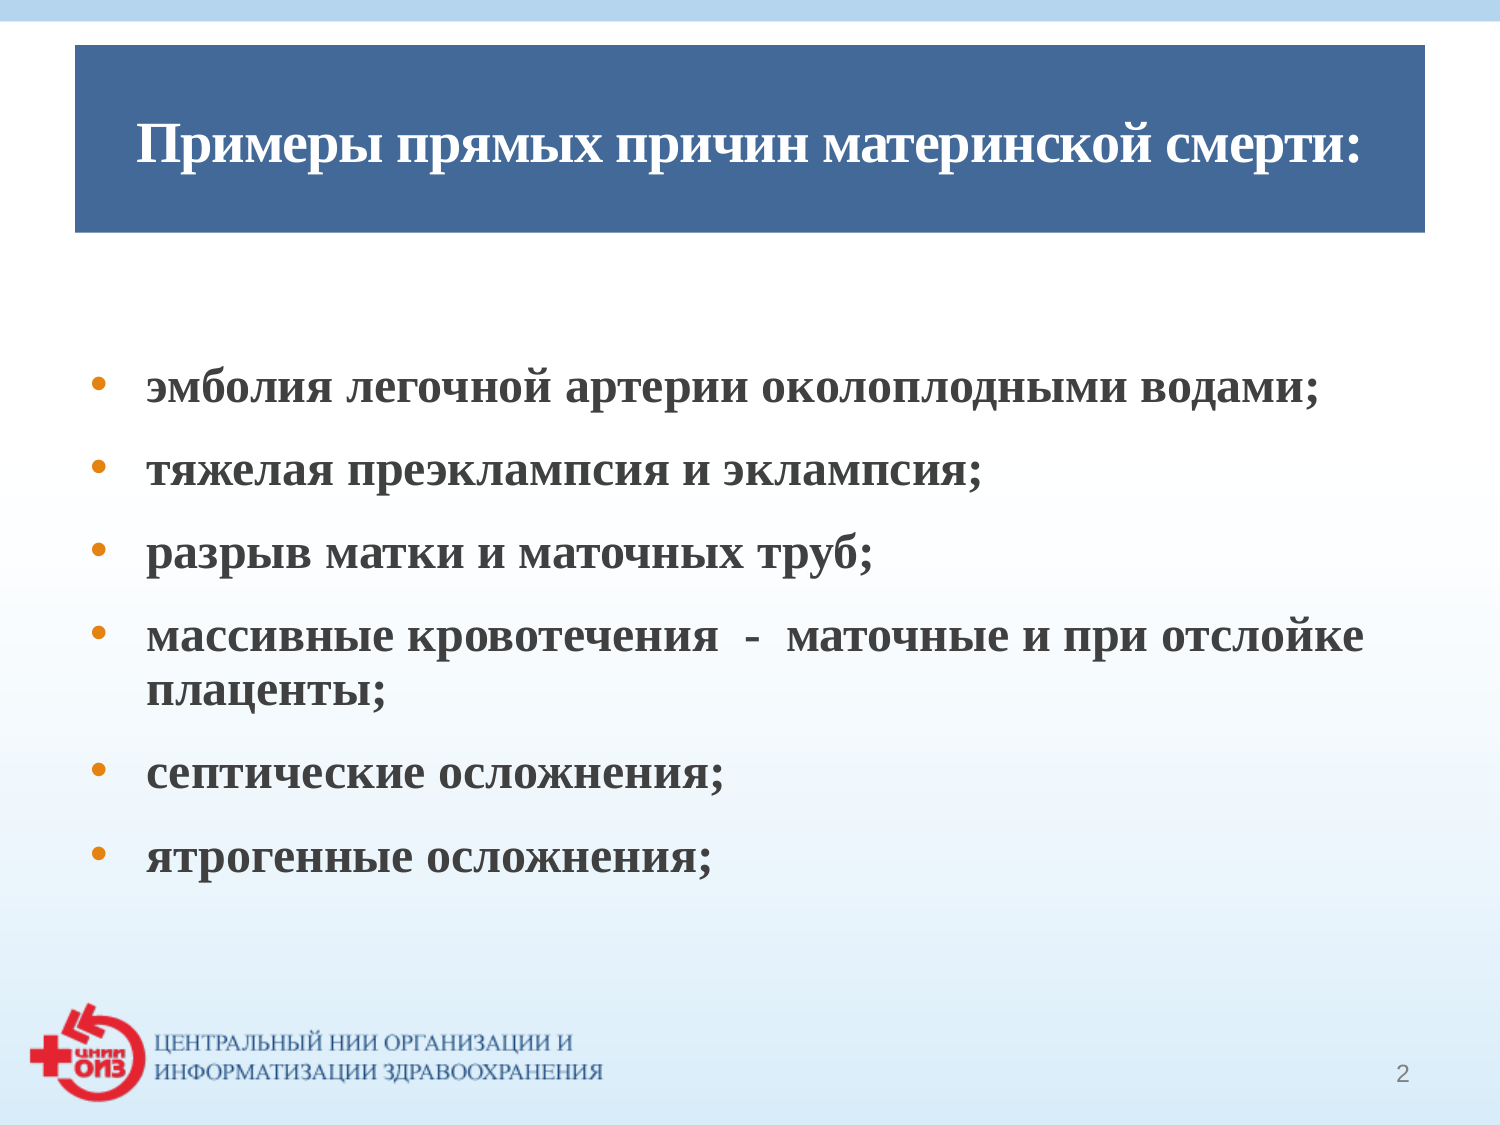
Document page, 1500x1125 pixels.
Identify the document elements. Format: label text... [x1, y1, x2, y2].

list эмболия легочной артерии околоплодными водами; тяжелая преэклампсия и эклампсия; разрыв матки и маточных труб; массивные кровотечения - маточные и при отслойке плаценты; септические осложнения; ятрогенные осложнения; [75, 262, 1425, 1005]
picture [0, 0, 1500, 1125]
slide_number 2 [1074, 1042, 1425, 1103]
title Примеры прямых причин материнской смерти: [75, 45, 1425, 233]
